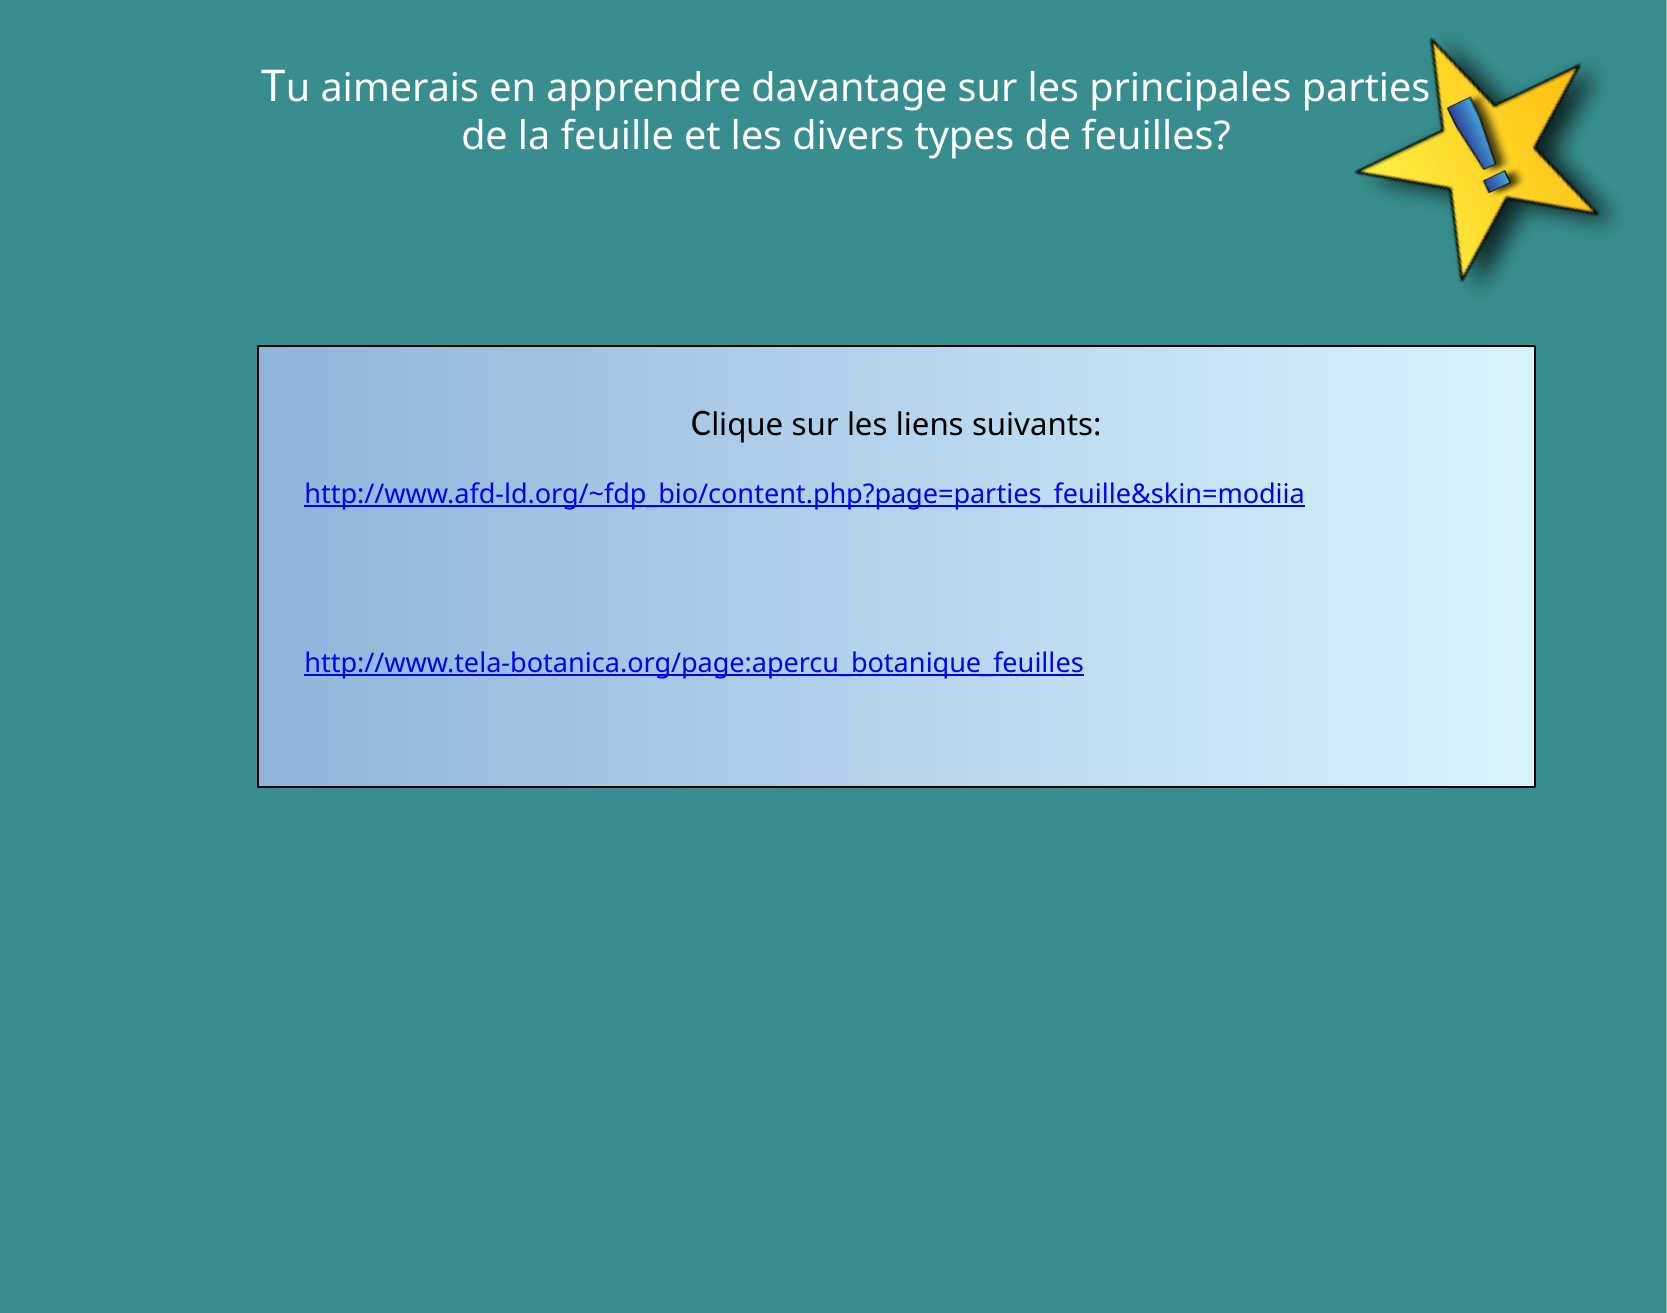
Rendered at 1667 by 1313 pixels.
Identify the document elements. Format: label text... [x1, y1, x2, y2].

text_box http://www.tela-botanica.org/page:apercu_botanique_feuilles [289, 637, 1238, 685]
text_box [258, 676, 1536, 788]
text_box Tu aimerais en apprendre davantage sur les principales parties de la feuille et les divers types de feuilles? [220, 49, 1334, 165]
text_box http://www.afd-ld.org/~fdp_bio/content.php?page=parties_feuille&skin=modiia [289, 468, 1667, 517]
picture [1292, 0, 1667, 345]
text_box Clique sur les liens suivants: [247, 345, 1546, 676]
